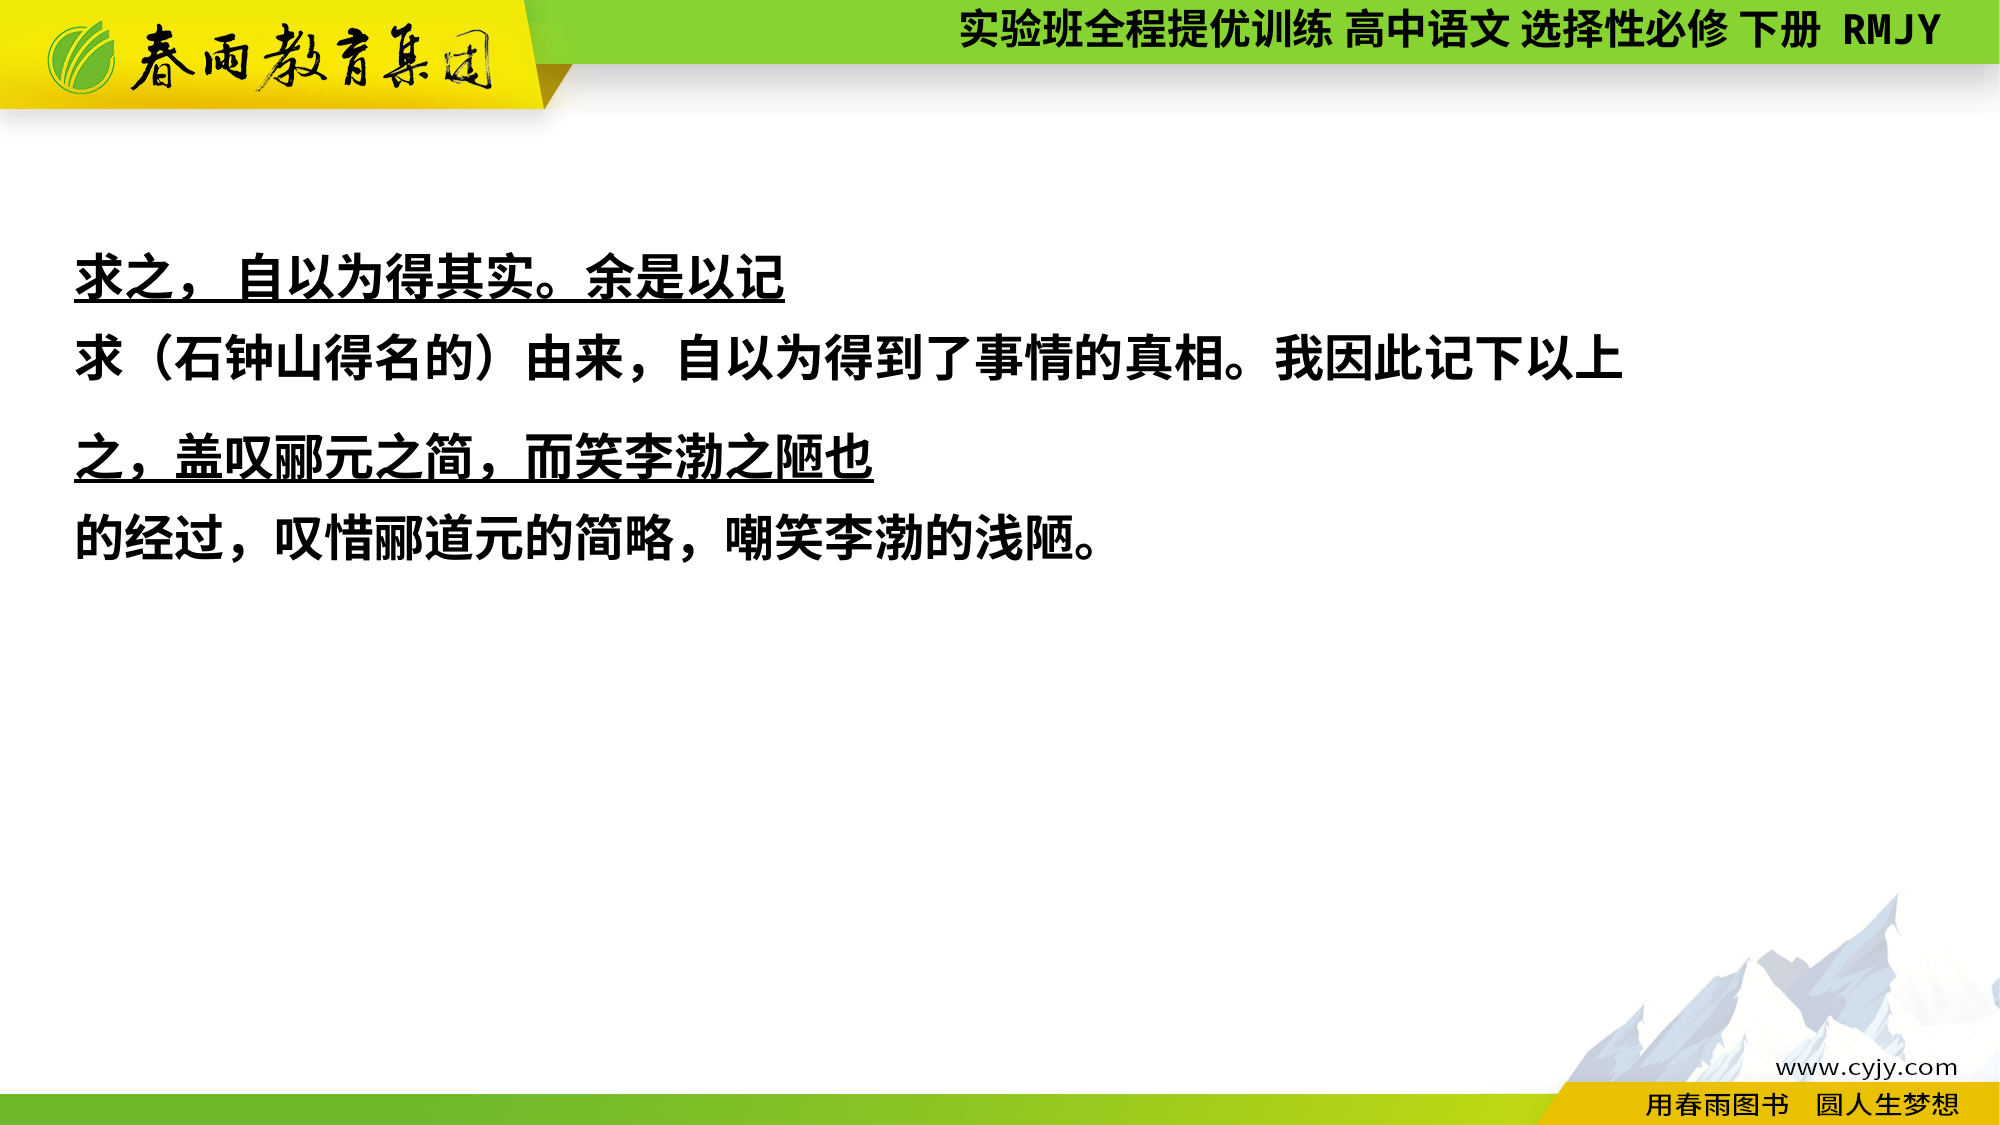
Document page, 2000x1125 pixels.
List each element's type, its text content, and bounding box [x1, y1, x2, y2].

picture [0, 0, 2000, 1125]
text_box 求（石钟山得名的）由来，自以为得到了事情的真相。我因此记下以上 的经过，叹惜郦道元的简略，嘲笑李渤的浅陋。 [59, 289, 1944, 575]
